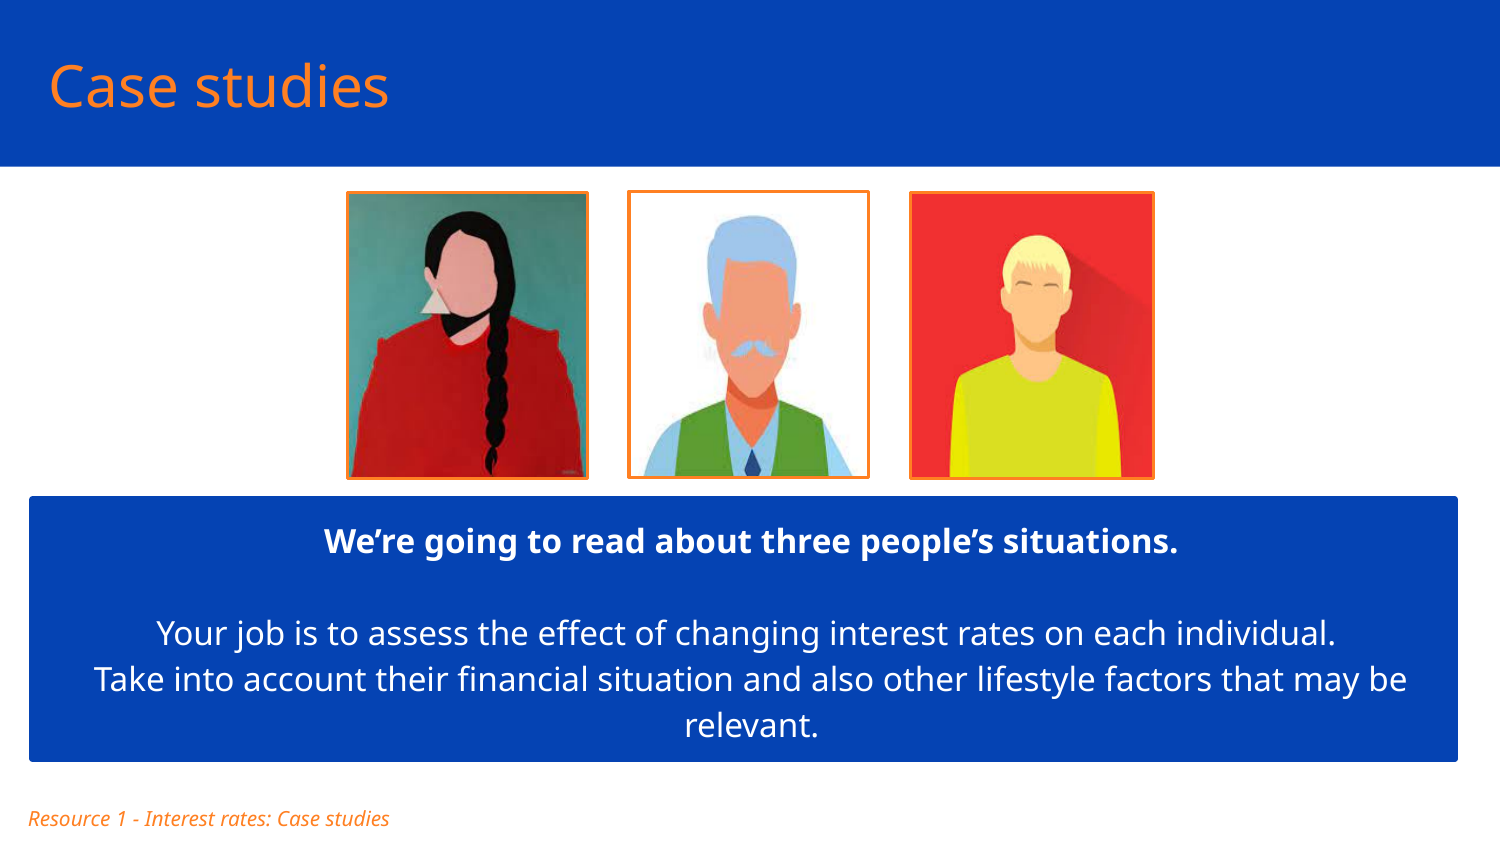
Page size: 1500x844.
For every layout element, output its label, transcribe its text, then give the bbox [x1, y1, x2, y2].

picture [630, 192, 867, 476]
picture [349, 193, 586, 477]
text_box Resource 1 - Interest rates: Case studies [12, 790, 817, 832]
text_box Case studies [34, 41, 1346, 127]
picture [911, 193, 1152, 477]
text_box We’re going to read about three people’s situations. Your job is to assess the effect of changing interest rates on each individual. Take into account their financial situation and also other lifestyle factors that may be relevant. [32, 499, 1455, 759]
